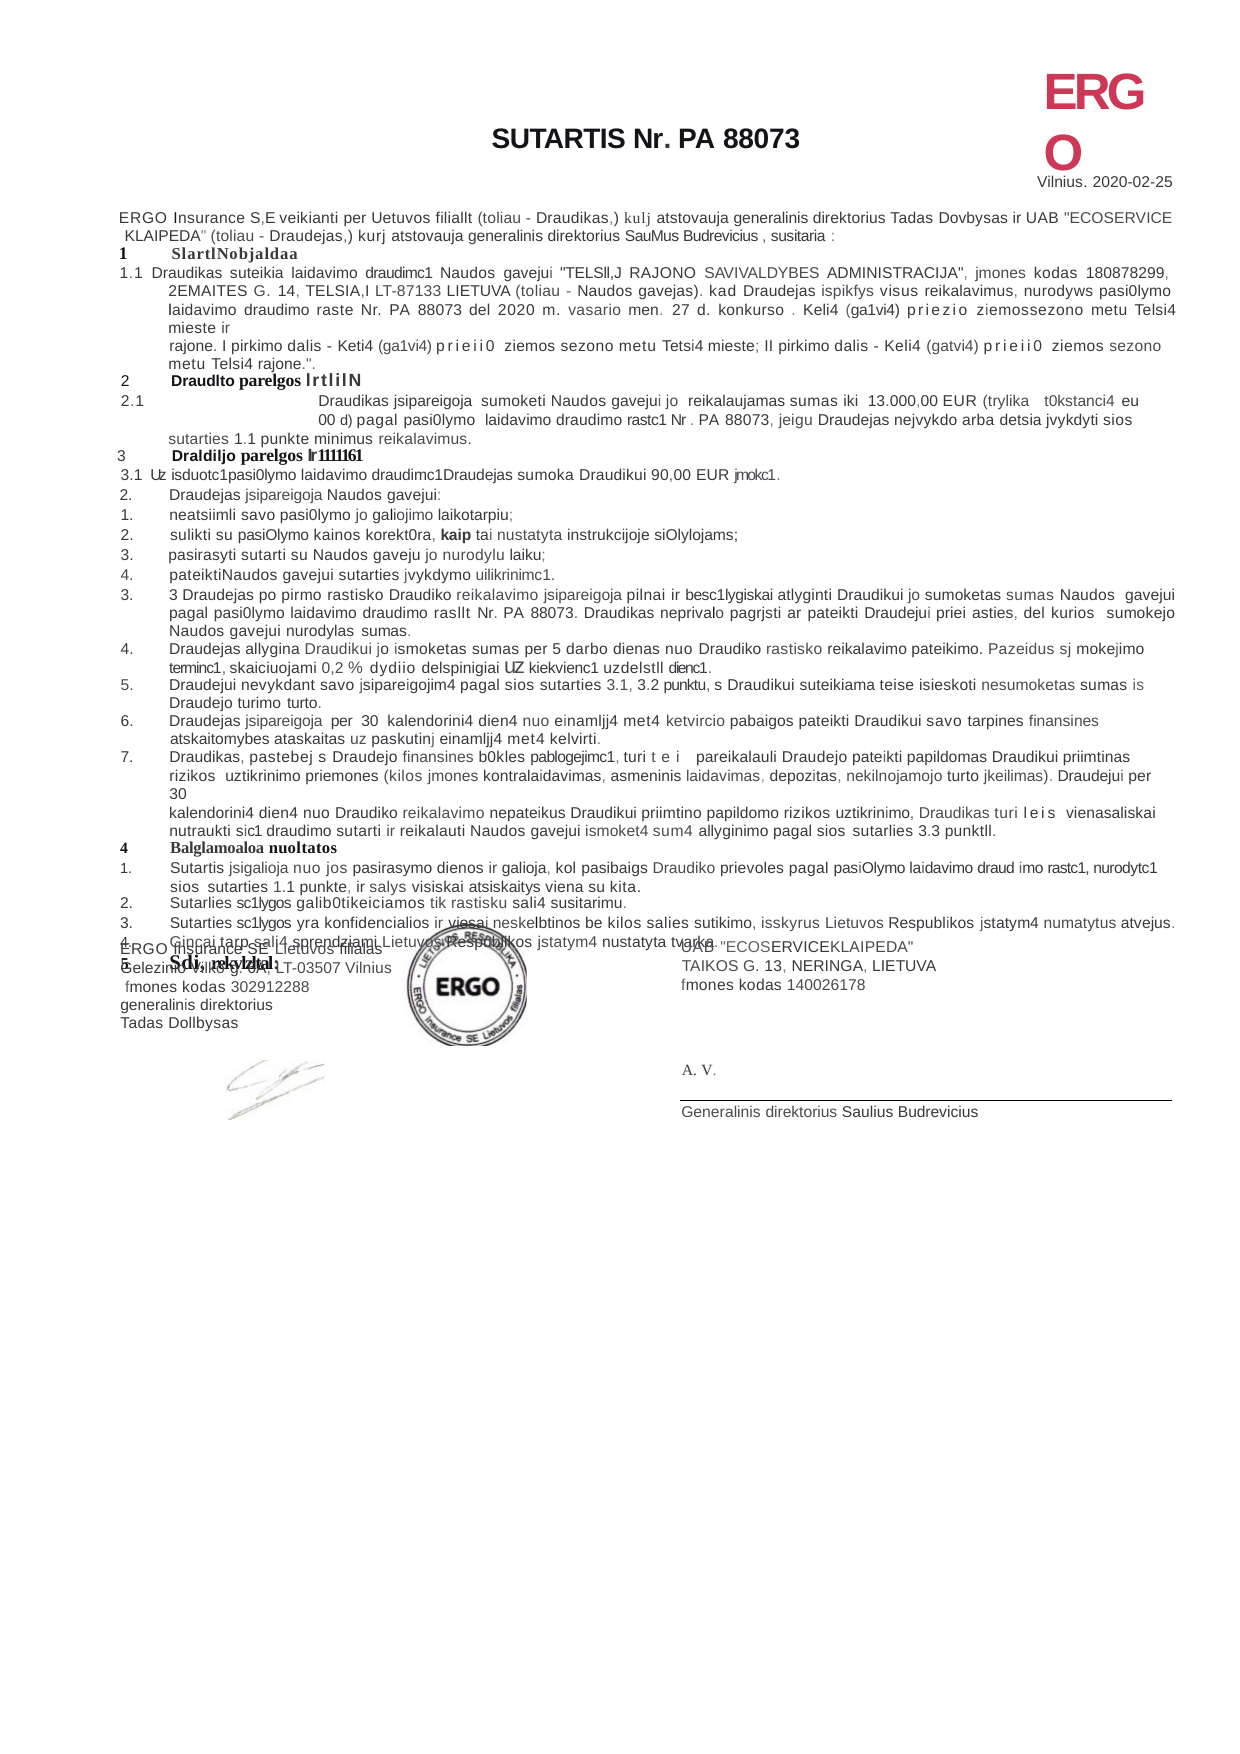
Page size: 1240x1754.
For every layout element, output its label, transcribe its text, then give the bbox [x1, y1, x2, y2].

text_box A. V. Generalinis direktorius Saulius Budrevicius [679, 1057, 983, 1121]
text_box SUTARTIS Nr. PA 88073 [489, 117, 805, 154]
text_box [225, 1060, 325, 1120]
title ERGO [59, 55, 1182, 351]
text_box Vilnius. 2020-02-25 ERGO Insurance S,E veikianti per Uetuvos filiallt (toliau - Draudikas,) kulj atstovauja generalinis direktorius Tadas Dovbysas ir UAB "ECOSERVICE KLAIPEDA" (toliau - Draudejas,) kurj atstovauja generalinis direktorius SauMus Budrevicius , susitaria : 1 SlartlNobjaldaa 1.1 Draudikas suteikia laidavimo draudimc1 Naudos gavejui "TELSll,J RAJONO SAVIVALDYBES ADMINISTRACIJA", jmones kodas 180878299, 2EMAITES G. 14, TELSIA,I LT-87133 LIETUVA (toliau - Naudos gavejas). kad Draudejas ispikfys visus reikalavimus, nurodyws pasi0lymo laidavimo draudimo raste Nr. PA 88073 del 2020 m. vasario men. 27 d. konkurso . Keli4 (ga1vi4) priezio ziemossezono metu Telsi4 mieste ir rajone. I pirkimo dalis - Keti4 (ga1vi4) prieii0 ziemos sezono metu Tetsi4 mieste; II pirkimo dalis - Keli4 (gatvi4) prieii0 ziemos sezono metu Telsi4 rajone.". 2 Draudlto parelgos lrtlilN 2.1 Draudikas jsipareigoja sumoketi Naudos gavejui jo reikalaujamas sumas iki 13.000,00 EUR (trylika t0kstanci4 eu 00 d) pagal pasi0lymo laidavimo draudimo rastc1 Nr . PA 88073, jeigu Draudejas nejvykdo arba detsia jvykdyti sios sutarties 1.1 punkte minimus reikalavimus. 3 Draldiljo parelgos Ir1111161 1 Uz isduotc1pasi0lymo laidavimo draudimc1Draudejas sumoka Draudikui 90,00 EUR jmokc1. Draudejas jsipareigoja Naudos gavejui: neatsiimli savo pasi0lymo jo galiojimo laikotarpiu; sulikti su pasiOlymo kainos korekt0ra, kaip tai nustatyta instrukcijoje siOlylojams; pasirasyti sutarti su Naudos gaveju jo nurodylu laiku; pateiktiNaudos gavejui sutarties jvykdymo uilikrinimc1. 3 Draudejas po pirmo rastisko Draudiko reikalavimo jsipareigoja pilnai ir besc1lygiskai atlyginti Draudikui jo sumoketas sumas Naudos gavejui pagal pasi0lymo laidavimo draudimo rasllt Nr. PA 88073. Draudikas neprivalo pagrjsti ar pateikti Draudejui priei asties, del kurios sumokejo Naudos gavejui nurodylas sumas. Draudejas allygina Draudikui jo ismoketas sumas per 5 darbo dienas nuo Draudiko rastisko reikalavimo pateikimo. Pazeidus sj mokejimo terminc1, skaiciuojami 0,2 % dydiio delspinigiai uz kiekvienc1 uzdelstll dienc1. Draudejui nevykdant savo jsipareigojim4 pagal sios sutarties 3.1, 3.2 punktu, s Draudikui suteikiama teise isieskoti nesumoketas sumas is Draudejo turimo turto. Draudejas jsipareigoja per 30 kalendorini4 dien4 nuo einamljj4 met4 ketvircio pabaigos pateikti Draudikui savo tarpines finansines atskaitomybes ataskaitas uz paskutinj einamljj4 met4 kelvirti. Draudikas, pastebej s Draudejo finansines b0kles pablogejimc1, turi tei pareikalauli Draudejo pateikti papildomas Draudikui priimtinas rizikos uztikrinimo priemones (kilos jmones kontralaidavimas, asmeninis laidavimas, depozitas, nekilnojamojo turto jkeilimas). Draudejui per 30 kalendorini4 dien4 nuo Draudiko reikalavimo nepateikus Draudikui priimtino papildomo rizikos uztikrinimo, Draudikas turi leis vienasaliskai nutraukti sic1 draudimo sutarti ir reikalauti Naudos gavejui ismoket4 sum4 allyginimo pagal sios sutarlies 3.3 punktll. Balglamoaloa nuoltatos Sutartis jsigalioja nuo jos pasirasymo dienos ir galioja, kol pasibaigs Draudiko prievoles pagal pasiOlymo laidavimo draud imo rastc1, nurodytc1 sios sutarties 1.1 punkte, ir salys visiskai atsiskaitys viena su kita. Sutarlies sc1lygos galib0tikeiciamos tik rastisku sali4 susitarimu. Sutarties sc1lygos yra konfidencialios ir viesai neskelbtinos be kilos salies sutikimo, isskyrus Lietuvos Respublikos jstatym4 numatytus atvejus. Gincai tarp sali4 sprendziami Lietuvos Respublikos jstatym4 nustatyta tvarka. Sdi, rekvlzltal: [116, 169, 1179, 975]
text_box ERGO Insurance SE Lietuvos filialas Gelezinio Vilko g. 6A, LT-03507 Vilnius fmones kodas 302912288 generalinis direktorius Tadas Dollbysas [117, 937, 396, 1033]
text_box [403, 975, 527, 1046]
text_box UAB "ECOSERVICEKLAIPEDA" TAIKOS G. 13, NERINGA, LIETUVA fmones kodas 140026178 [678, 935, 939, 994]
